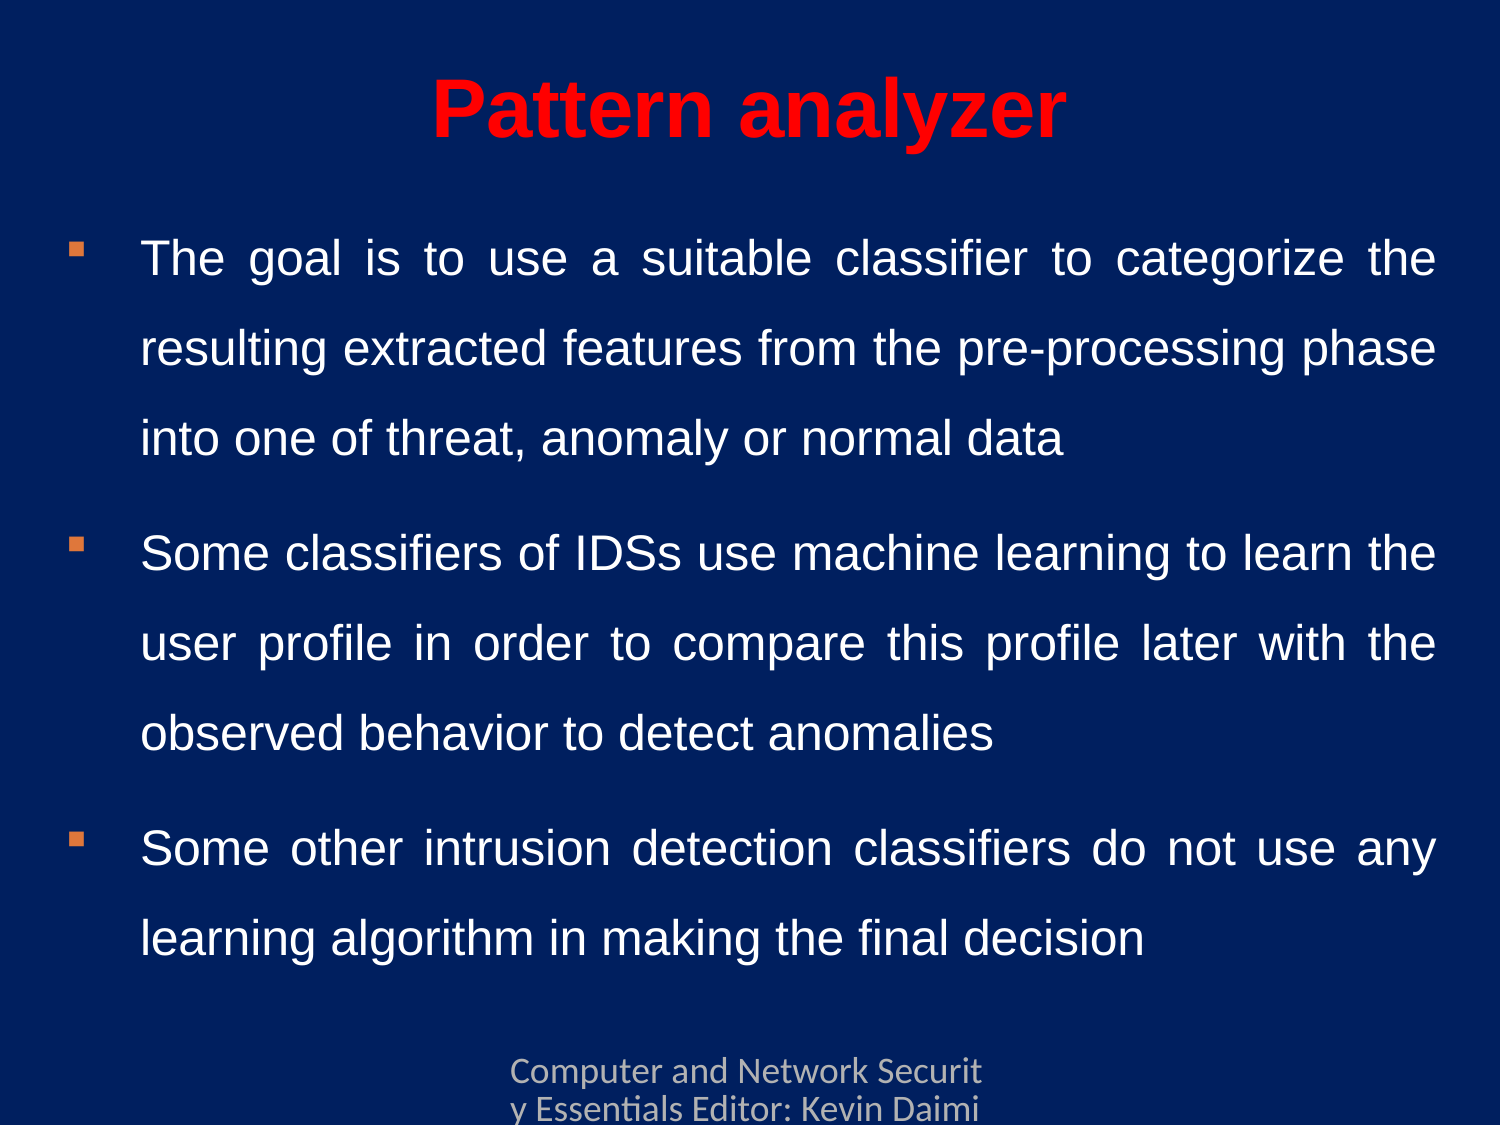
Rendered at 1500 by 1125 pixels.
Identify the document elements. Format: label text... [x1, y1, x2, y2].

title Pattern analyzer [44, 53, 1456, 155]
list The goal is to use a suitable classifier to categorize the resulting extracted features from the pre-processing phase into one of threat, anomaly or normal data Some classifiers of IDSs use machine learning to learn the user profile in order to compare this profile later with the observed behavior to detect anomalies Some other intrusion detection classifiers do not use any learning algorithm in making the final decision [62, 195, 1437, 973]
footer Computer and Network Security Essentials Editor: Kevin Daimi Associate Editors: Guillermo Francia, Levent Ertaul, Luis H. Encinas, Eman El-Sheikh Published by Springer [510, 1046, 990, 1103]
